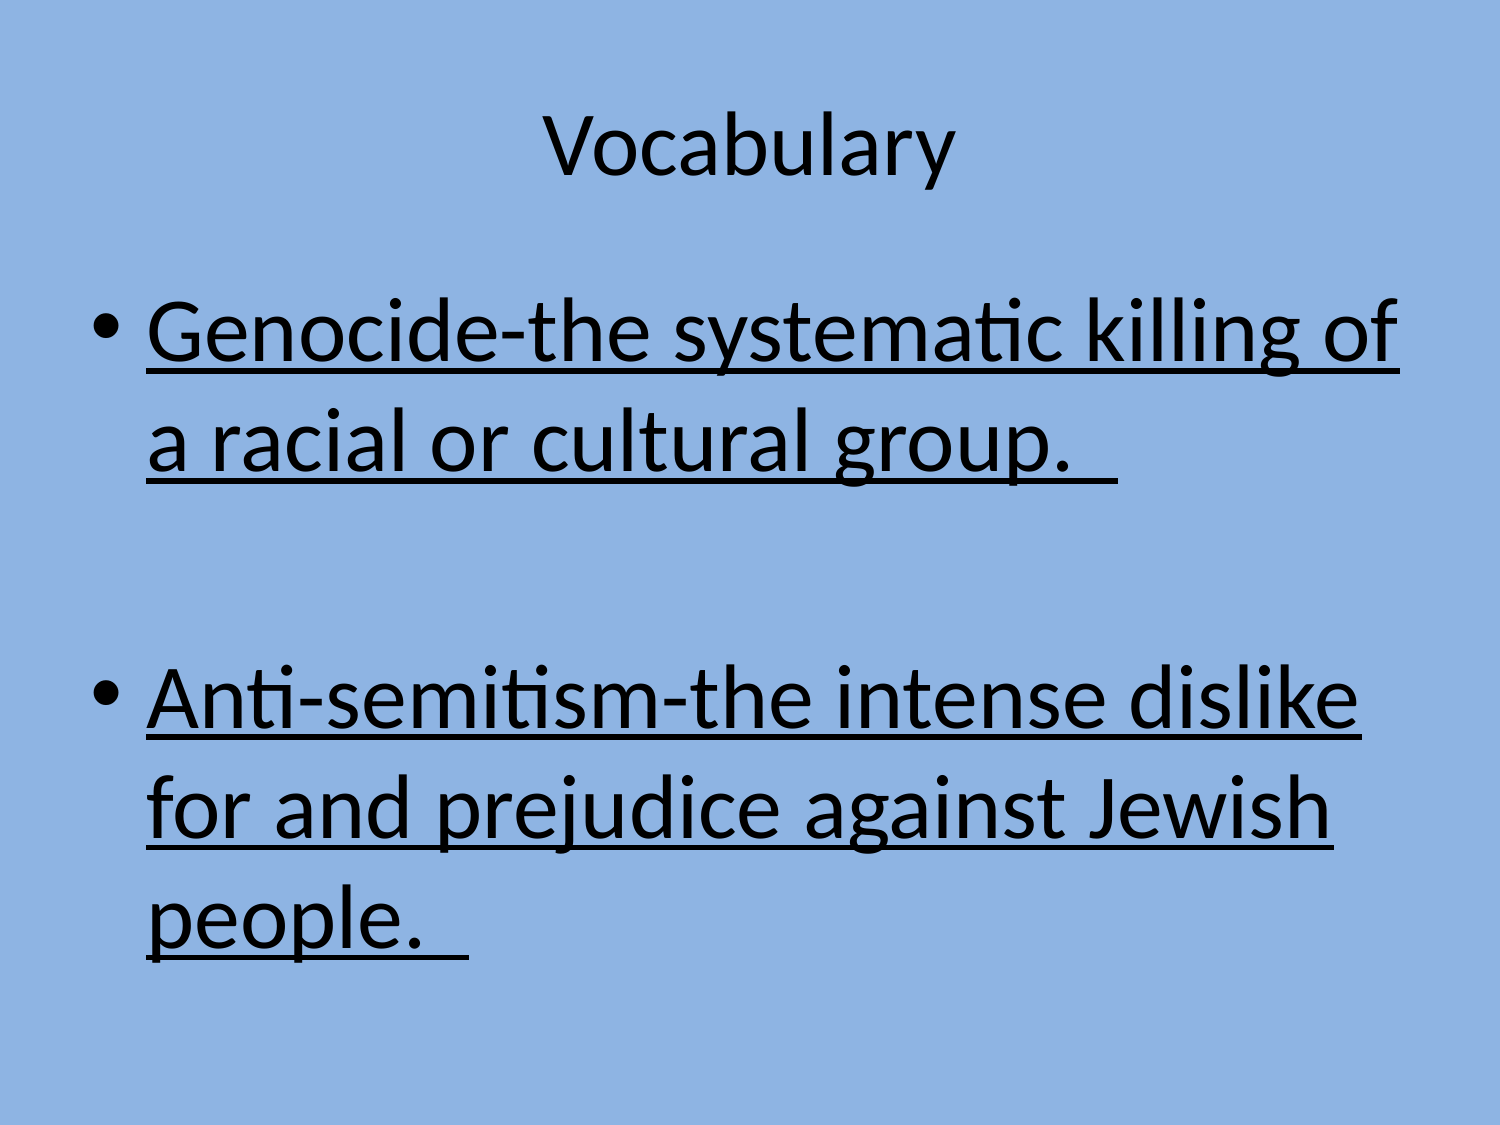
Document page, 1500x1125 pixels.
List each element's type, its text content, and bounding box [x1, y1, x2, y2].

list Genocide-the systematic killing of a racial or cultural group. Anti-semitism-the intense dislike for and prejudice against Jewish people. [75, 262, 1425, 1005]
title Vocabulary [75, 45, 1425, 233]
